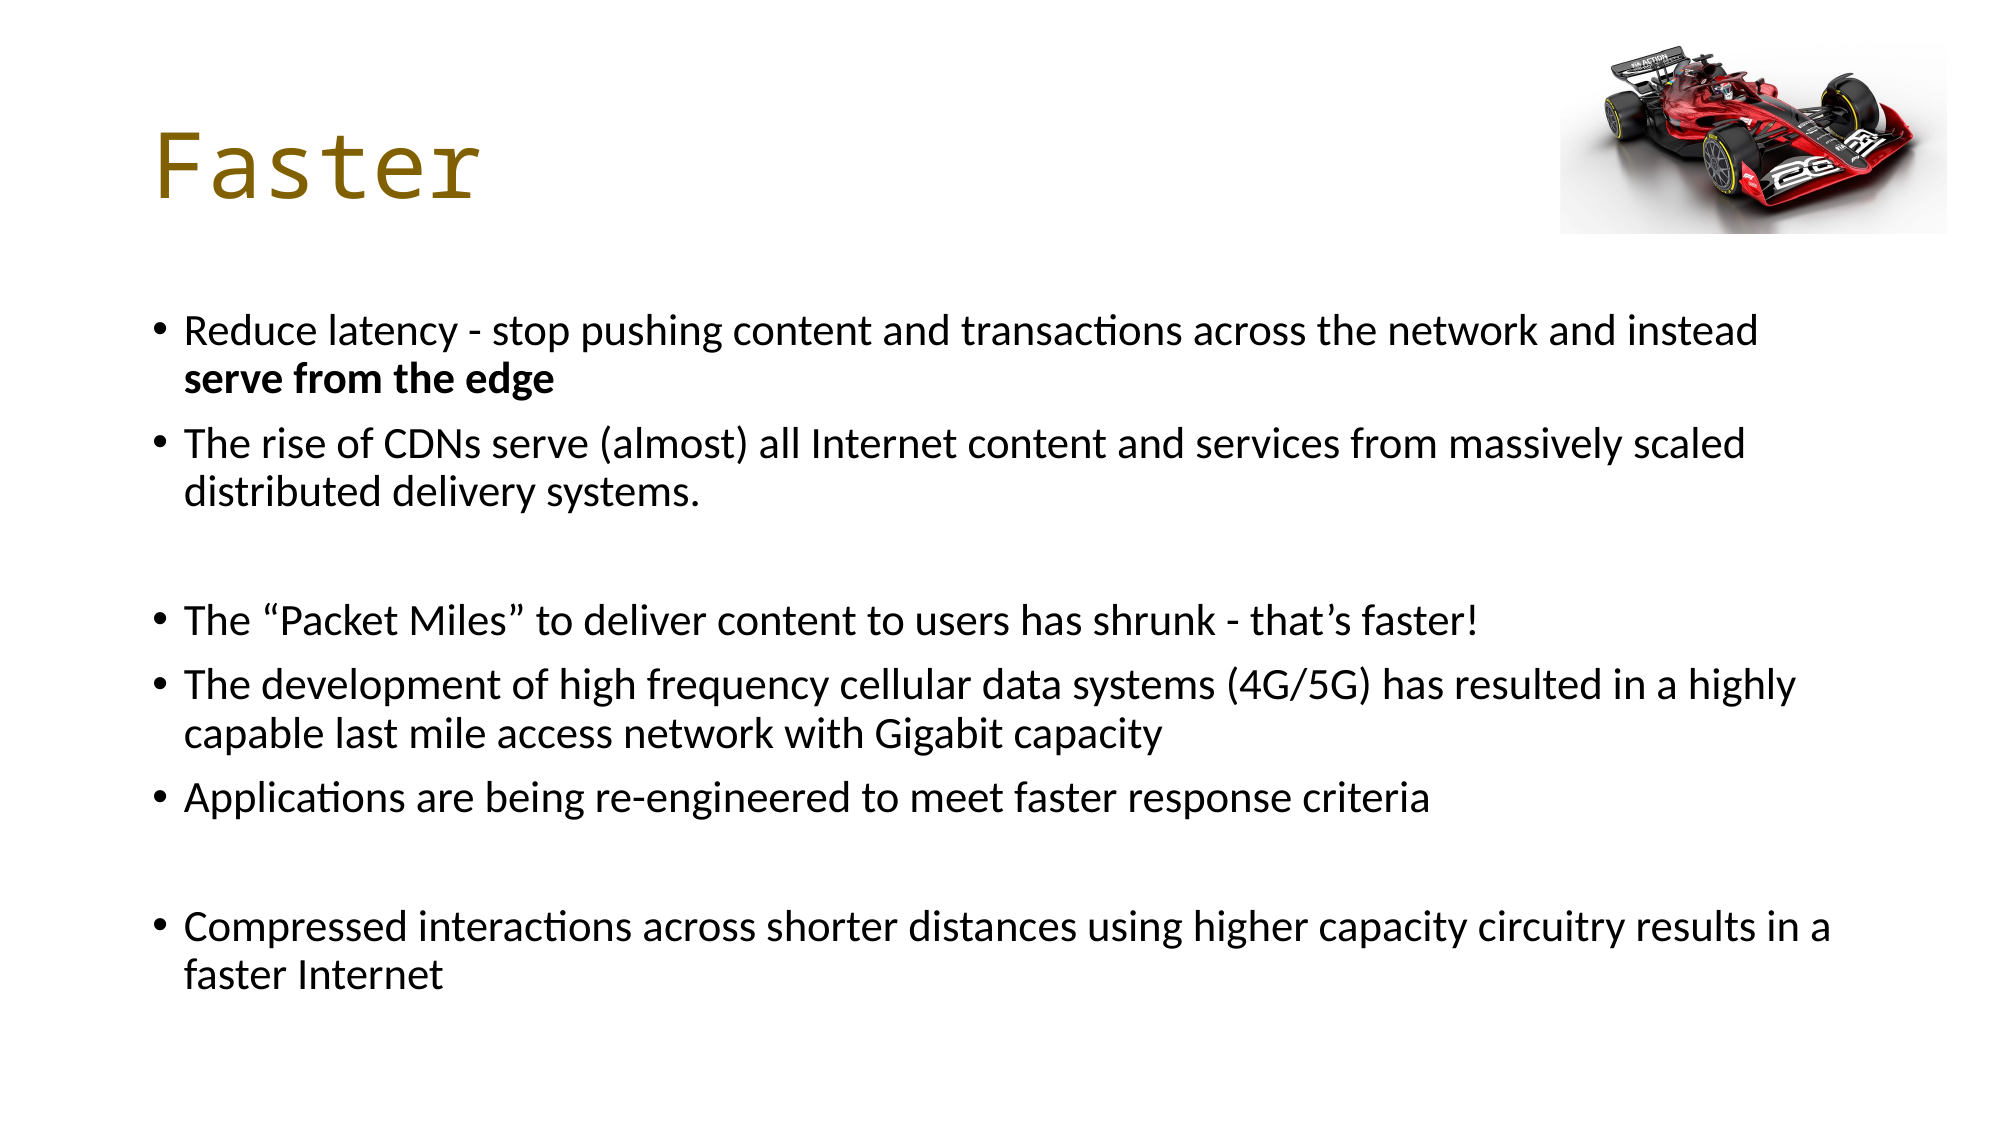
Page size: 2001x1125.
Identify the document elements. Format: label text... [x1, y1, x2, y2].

picture [1559, 15, 1947, 234]
list Reduce latency - stop pushing content and transactions across the network and instead serve from the edge The rise of CDNs serve (almost) all Internet content and services from massively scaled distributed delivery systems. The “Packet Miles” to deliver content to users has shrunk - that’s faster! The development of high frequency cellular data systems (4G/5G) has resulted in a highly capable last mile access network with Gigabit capacity Applications are being re-engineered to meet faster response criteria Compressed interactions across shorter distances using higher capacity circuitry results in a faster Internet [137, 299, 1863, 1014]
title Faster [137, 59, 1863, 278]
